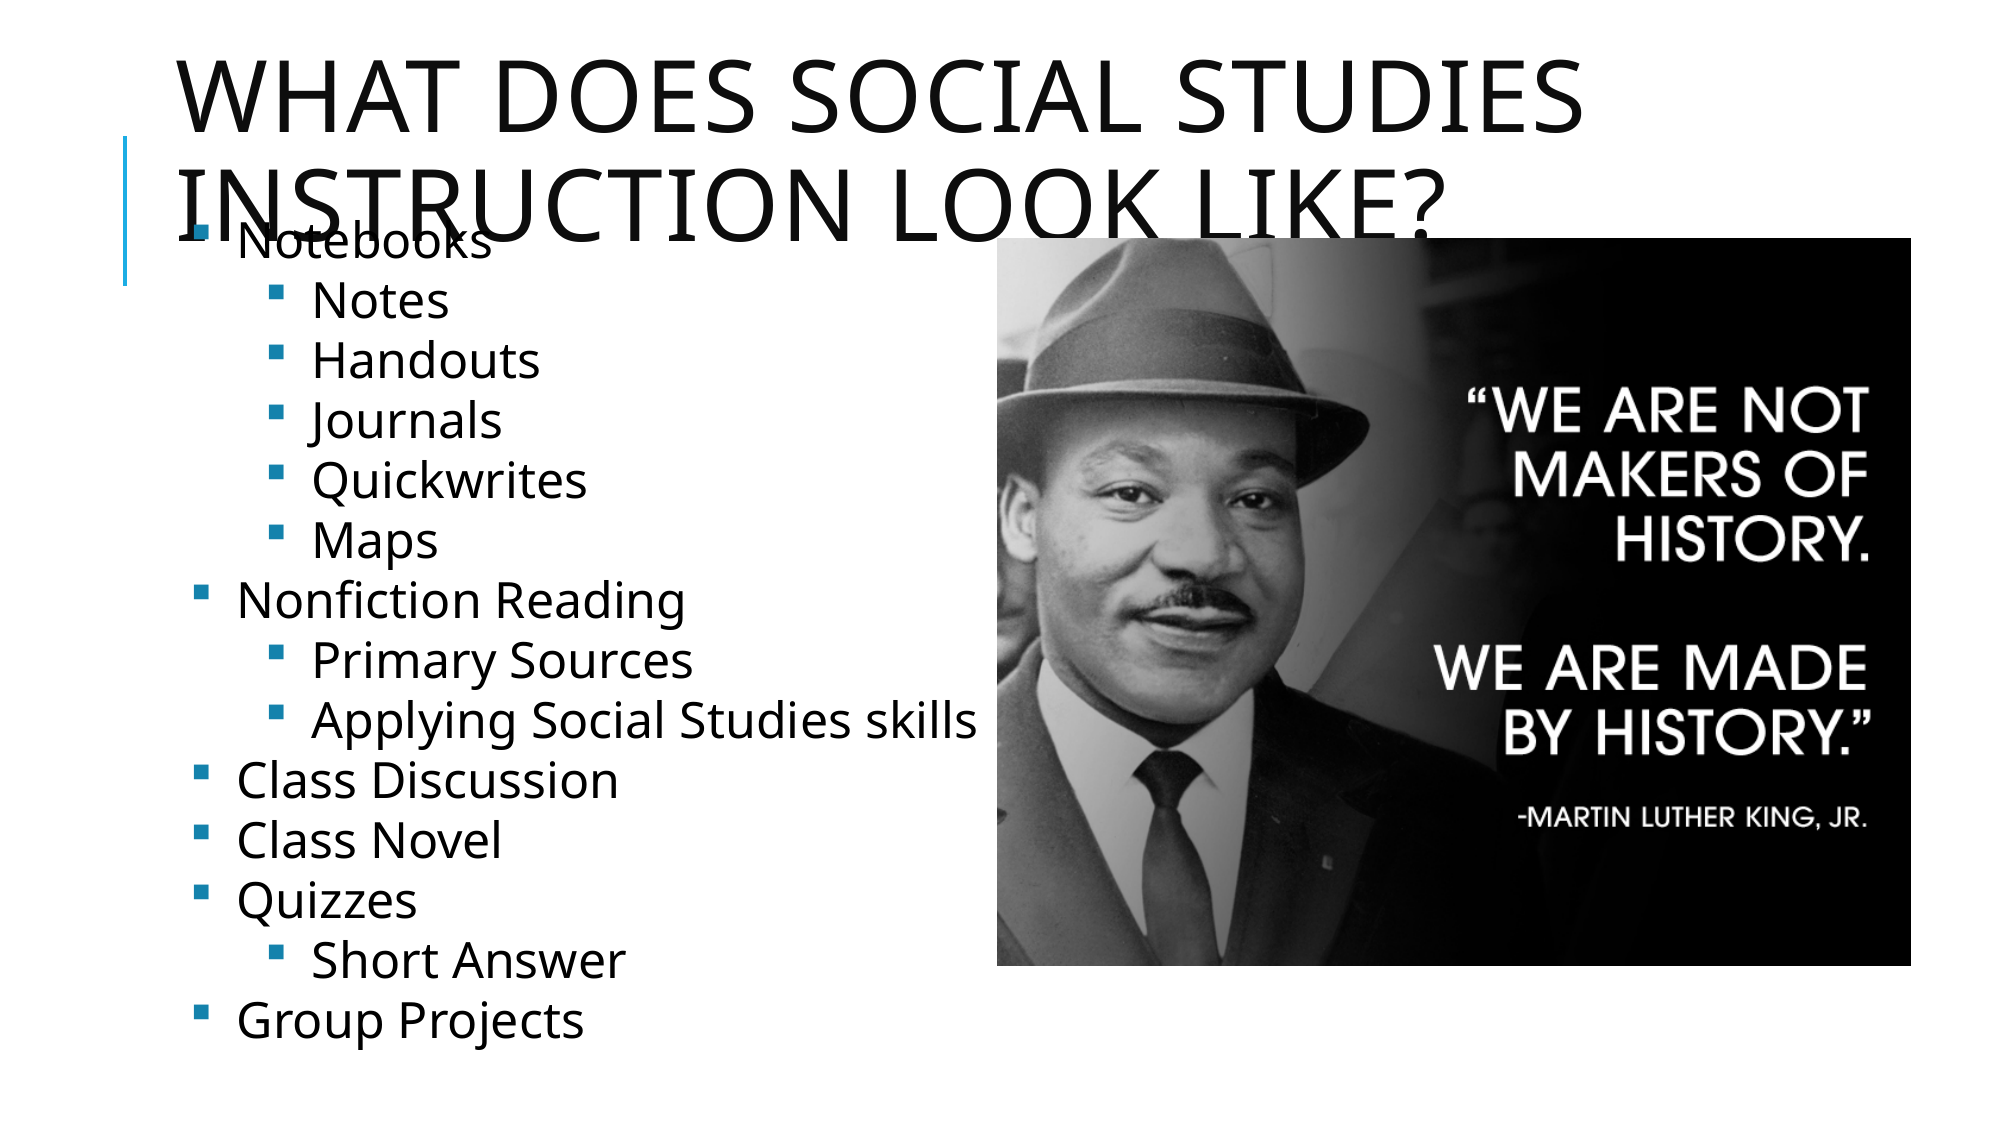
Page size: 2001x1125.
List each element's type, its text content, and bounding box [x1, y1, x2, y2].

text_box Notebooks Notes Handouts Journals Quickwrites Maps Nonfiction Reading Primary Sources Applying Social Studies skills Class Discussion Class Novel Quizzes Short Answer Group Projects [174, 201, 1292, 1056]
picture [997, 238, 1911, 967]
title What does Social Studies Instruction Look Like? [160, 31, 1911, 278]
